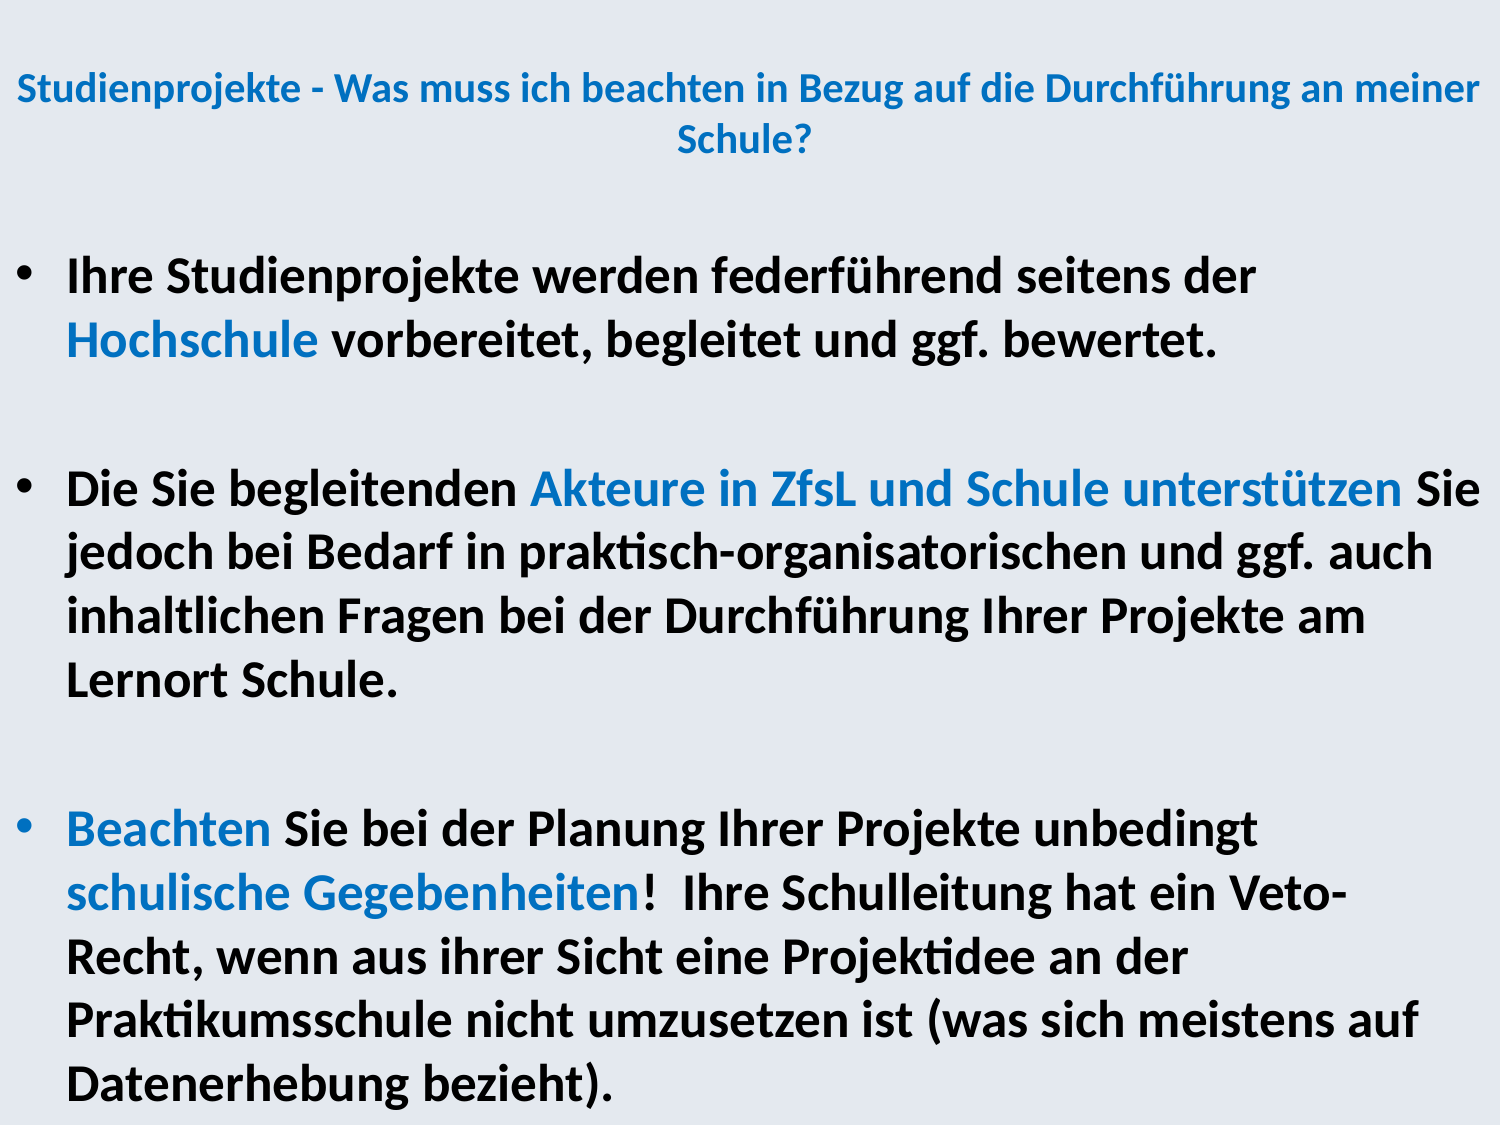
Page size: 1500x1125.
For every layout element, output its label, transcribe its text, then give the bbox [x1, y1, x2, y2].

title Studienprojekte - Was muss ich beachten in Bezug auf die Durchführung an meiner Schule? [0, 0, 1500, 232]
list Ihre Studienprojekte werden federführend seitens der Hochschule vorbereitet, begleitet und ggf. bewertet. Die Sie begleitenden Akteure in ZfsL und Schule unterstützen Sie jedoch bei Bedarf in praktisch-organisatorischen und ggf. auch inhaltlichen Fragen bei der Durchführung Ihrer Projekte am Lernort Schule. Beachten Sie bei der Planung Ihrer Projekte unbedingt schulische Gegebenheiten! Ihre Schulleitung hat ein Veto-Recht, wenn aus ihrer Sicht eine Projektidee an der Praktikumsschule nicht umzusetzen ist (was sich meistens auf Datenerhebung bezieht). [0, 232, 1500, 1125]
